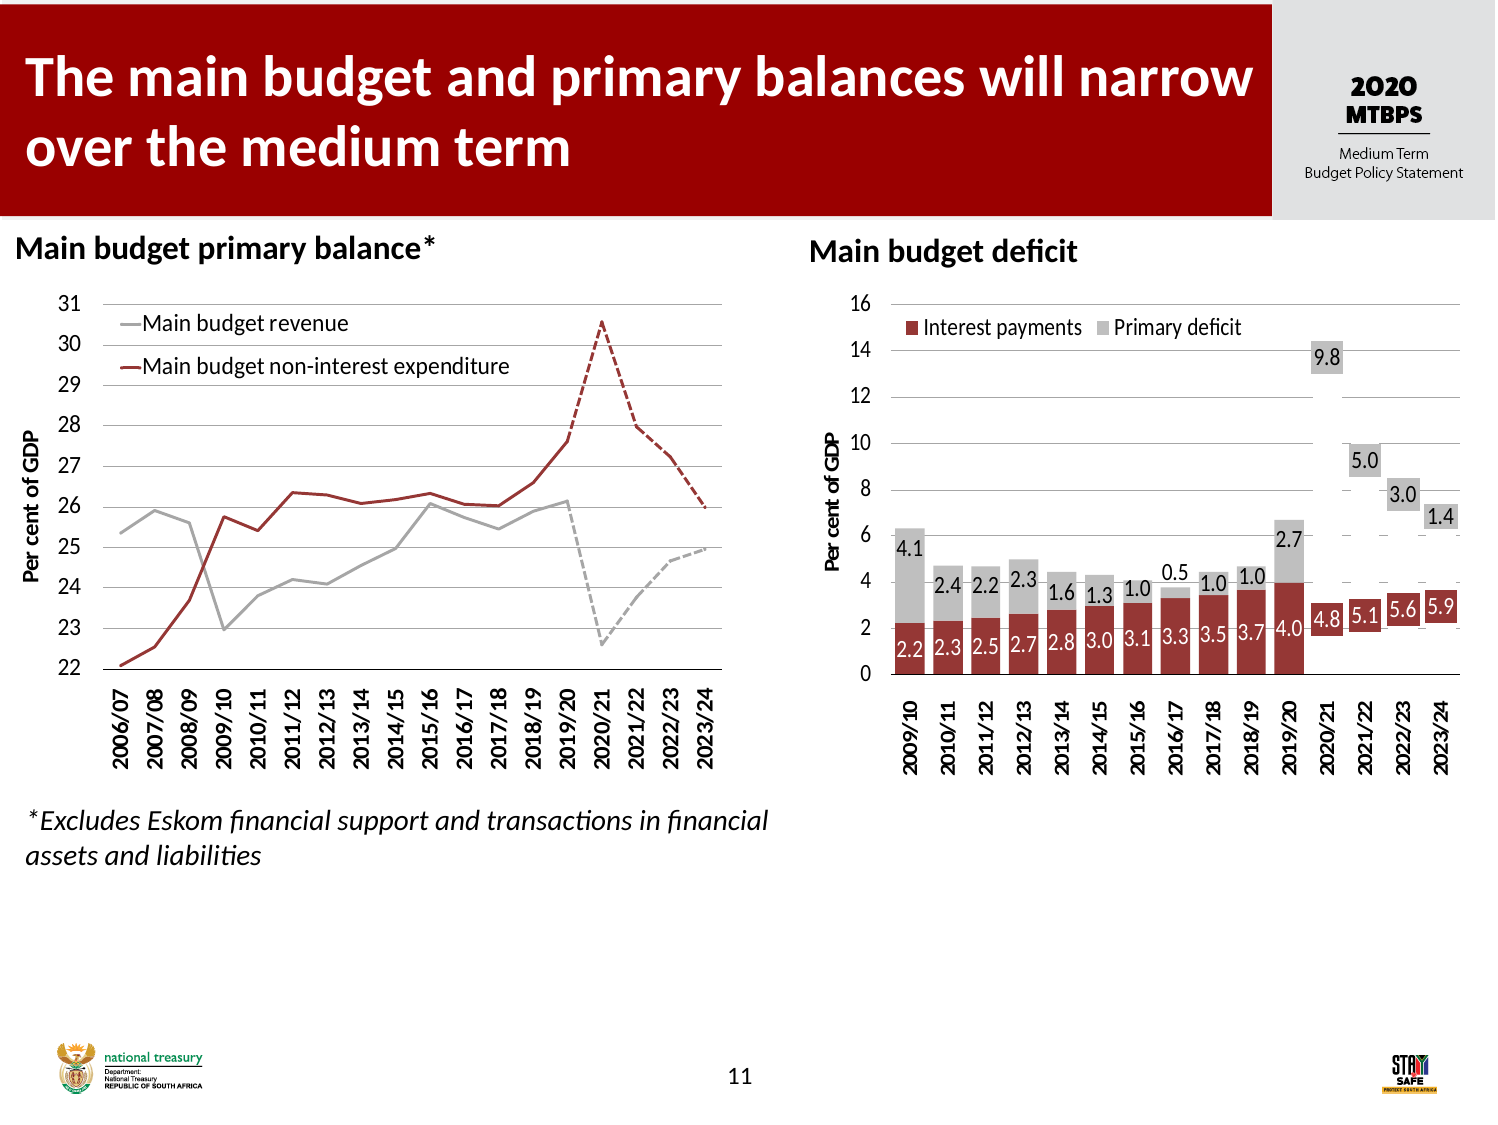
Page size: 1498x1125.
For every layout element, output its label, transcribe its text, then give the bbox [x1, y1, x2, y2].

picture [57, 1043, 1437, 1094]
text_box The main budget and primary balances will narrow over the medium term [10, 5, 1272, 212]
text_box Main budget primary balance* [0, 219, 747, 274]
picture [14, 287, 733, 780]
text_box Main budget deficit [794, 222, 1424, 277]
picture [2, 0, 1495, 220]
slide_number 10 [549, 1044, 930, 1105]
picture [817, 288, 1470, 780]
text_box [0, 4, 1272, 217]
text_box *Excludes Eskom financial support and transactions in financial assets and liabilities [10, 794, 795, 879]
